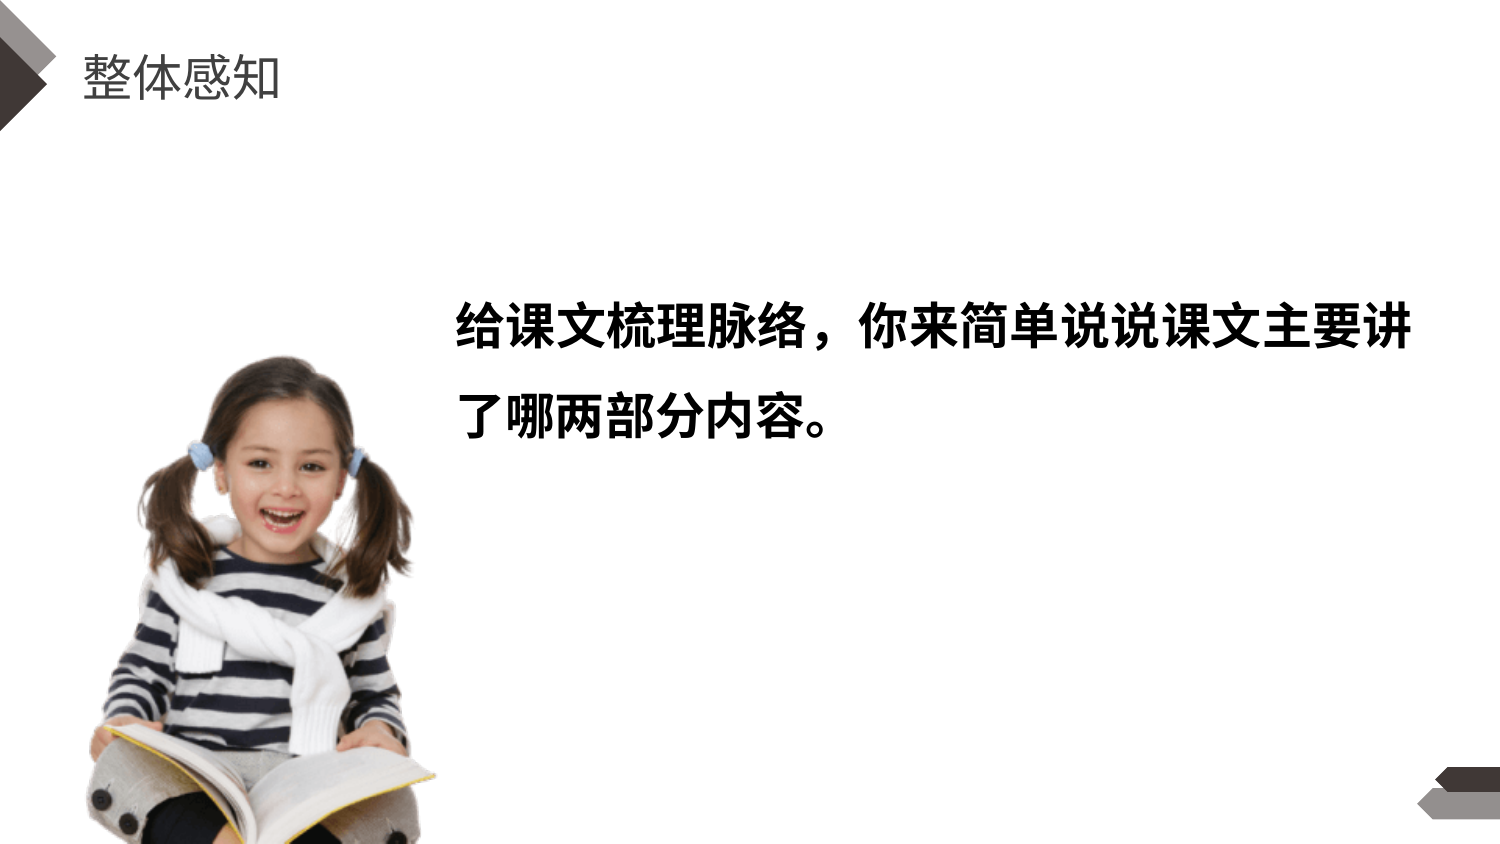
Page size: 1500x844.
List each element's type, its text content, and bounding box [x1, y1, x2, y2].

text_box 给课文梳理脉络，你来简单说说课文主要讲了哪两部分内容。 [443, 258, 1425, 450]
picture [71, 350, 444, 844]
text_box 整体感知 [71, 40, 579, 113]
